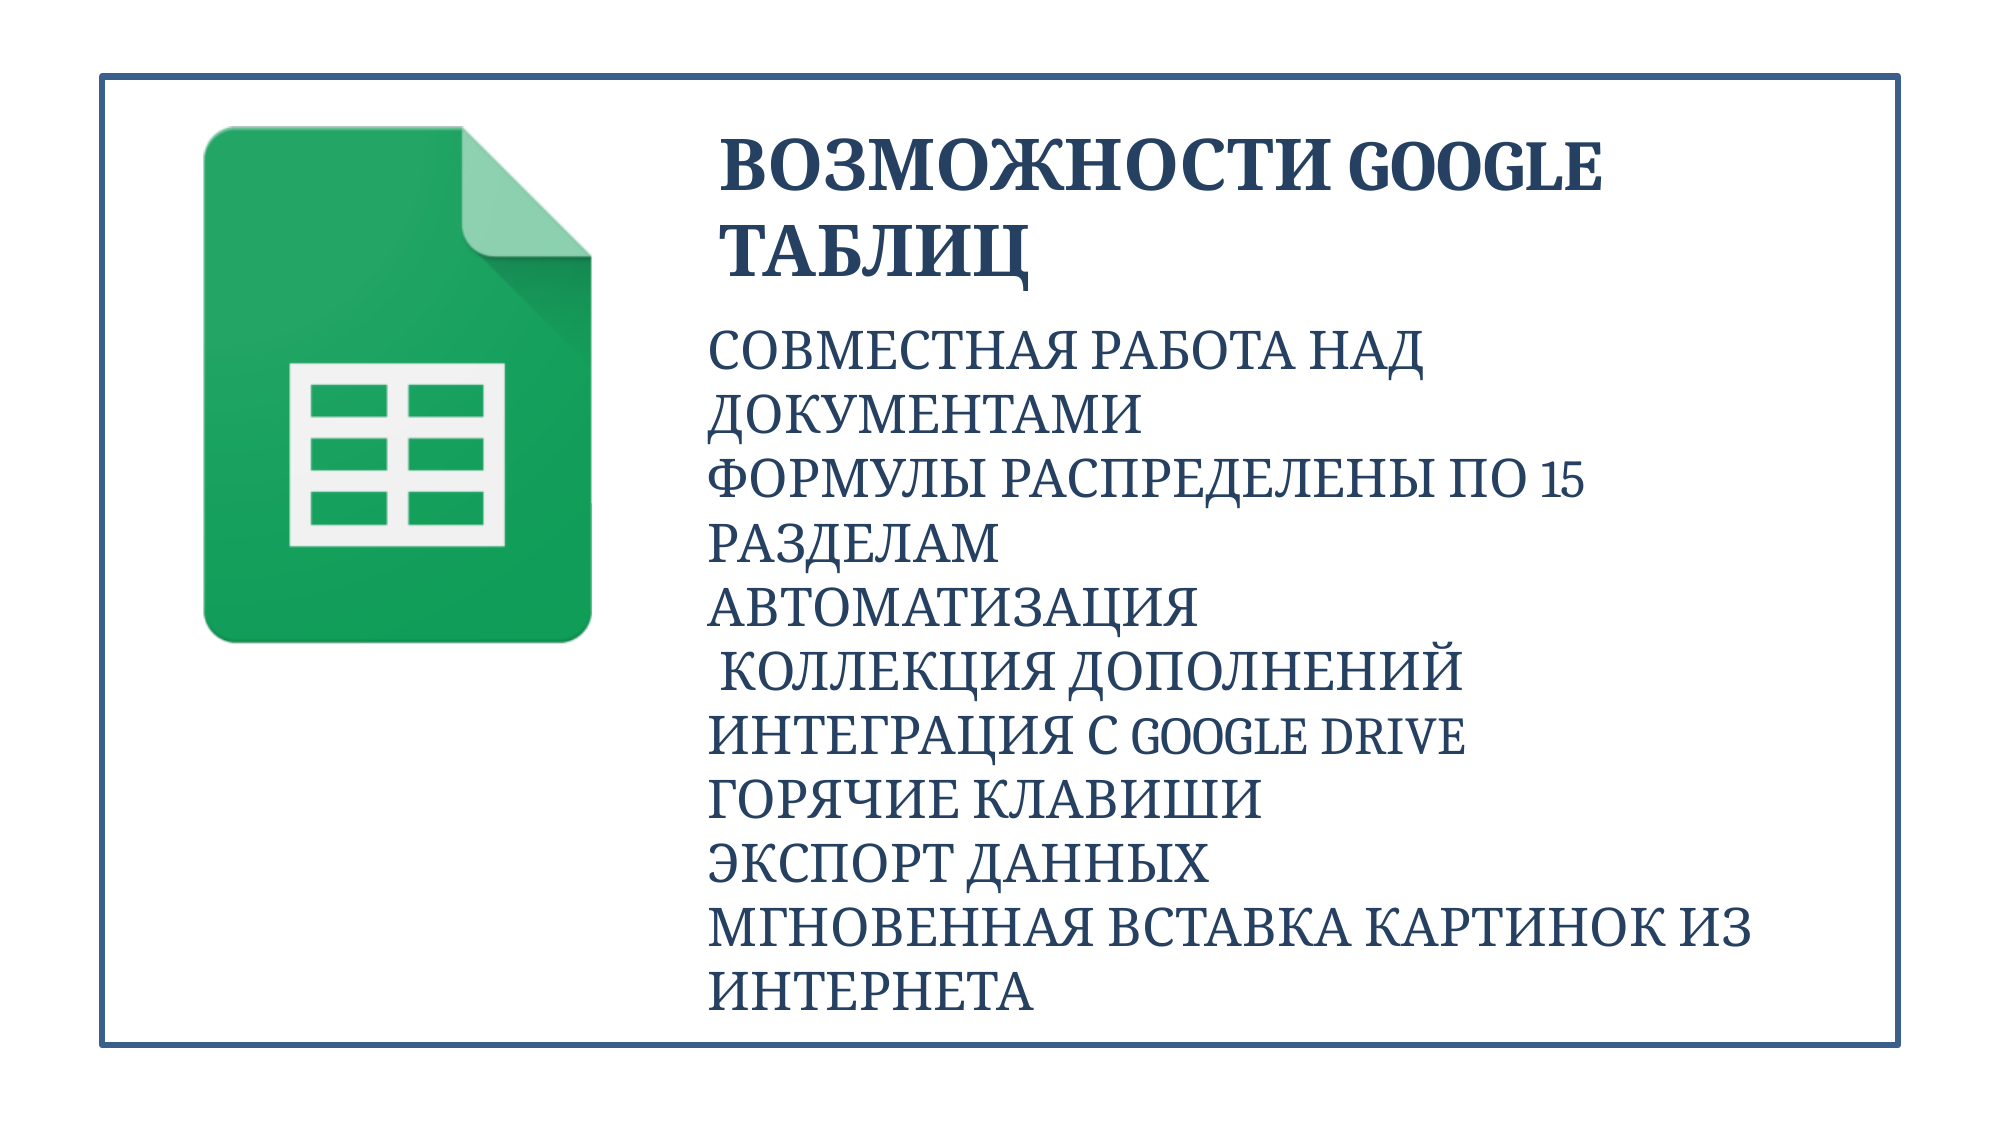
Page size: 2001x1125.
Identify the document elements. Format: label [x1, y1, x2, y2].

picture [123, 111, 672, 659]
text_box [100, 74, 1900, 1047]
